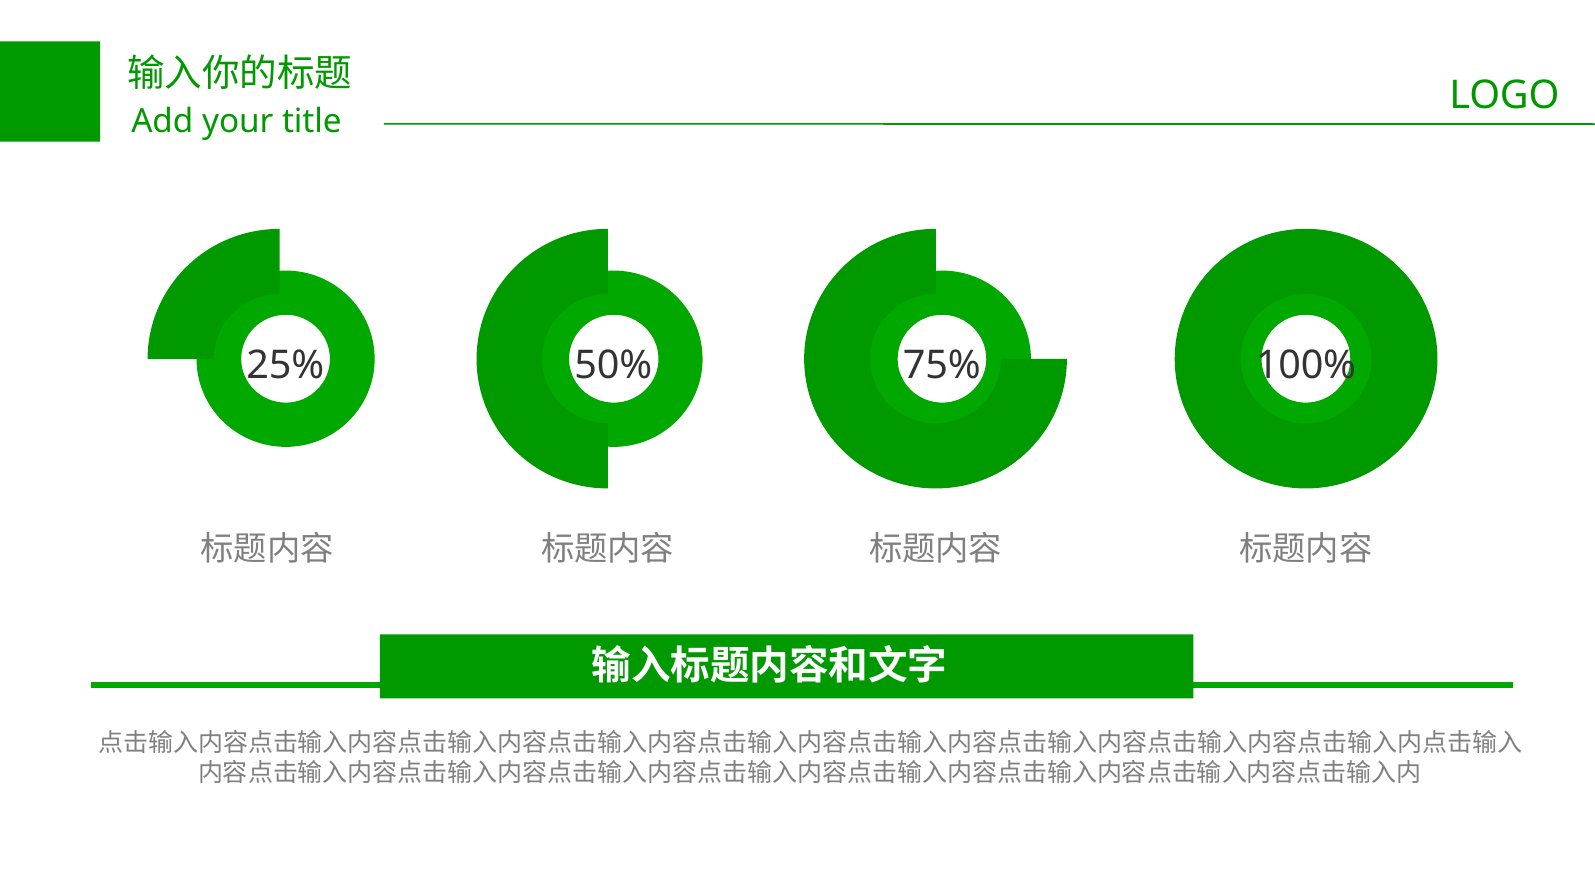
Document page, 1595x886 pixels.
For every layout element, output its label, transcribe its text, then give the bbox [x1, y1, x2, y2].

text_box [803, 228, 1068, 489]
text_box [476, 228, 703, 489]
text_box 标题内容 [857, 520, 1015, 573]
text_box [91, 634, 1513, 699]
text_box 标题内容 [1227, 520, 1385, 573]
text_box 标题内容 [188, 520, 346, 573]
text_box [1174, 228, 1438, 489]
text_box 标题内容 [528, 520, 686, 573]
text_box 点击输入内容点击输入内容点击输入内容点击输入内容点击输入内容点击输入内容点击输入内容点击输入内容点击输入内点击输入内容点击输入内容点击输入内容点击输入内容点击输入内容点击输入内容点击输入内容点击输入内容点击输入内 [80, 720, 1542, 792]
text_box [147, 228, 375, 448]
